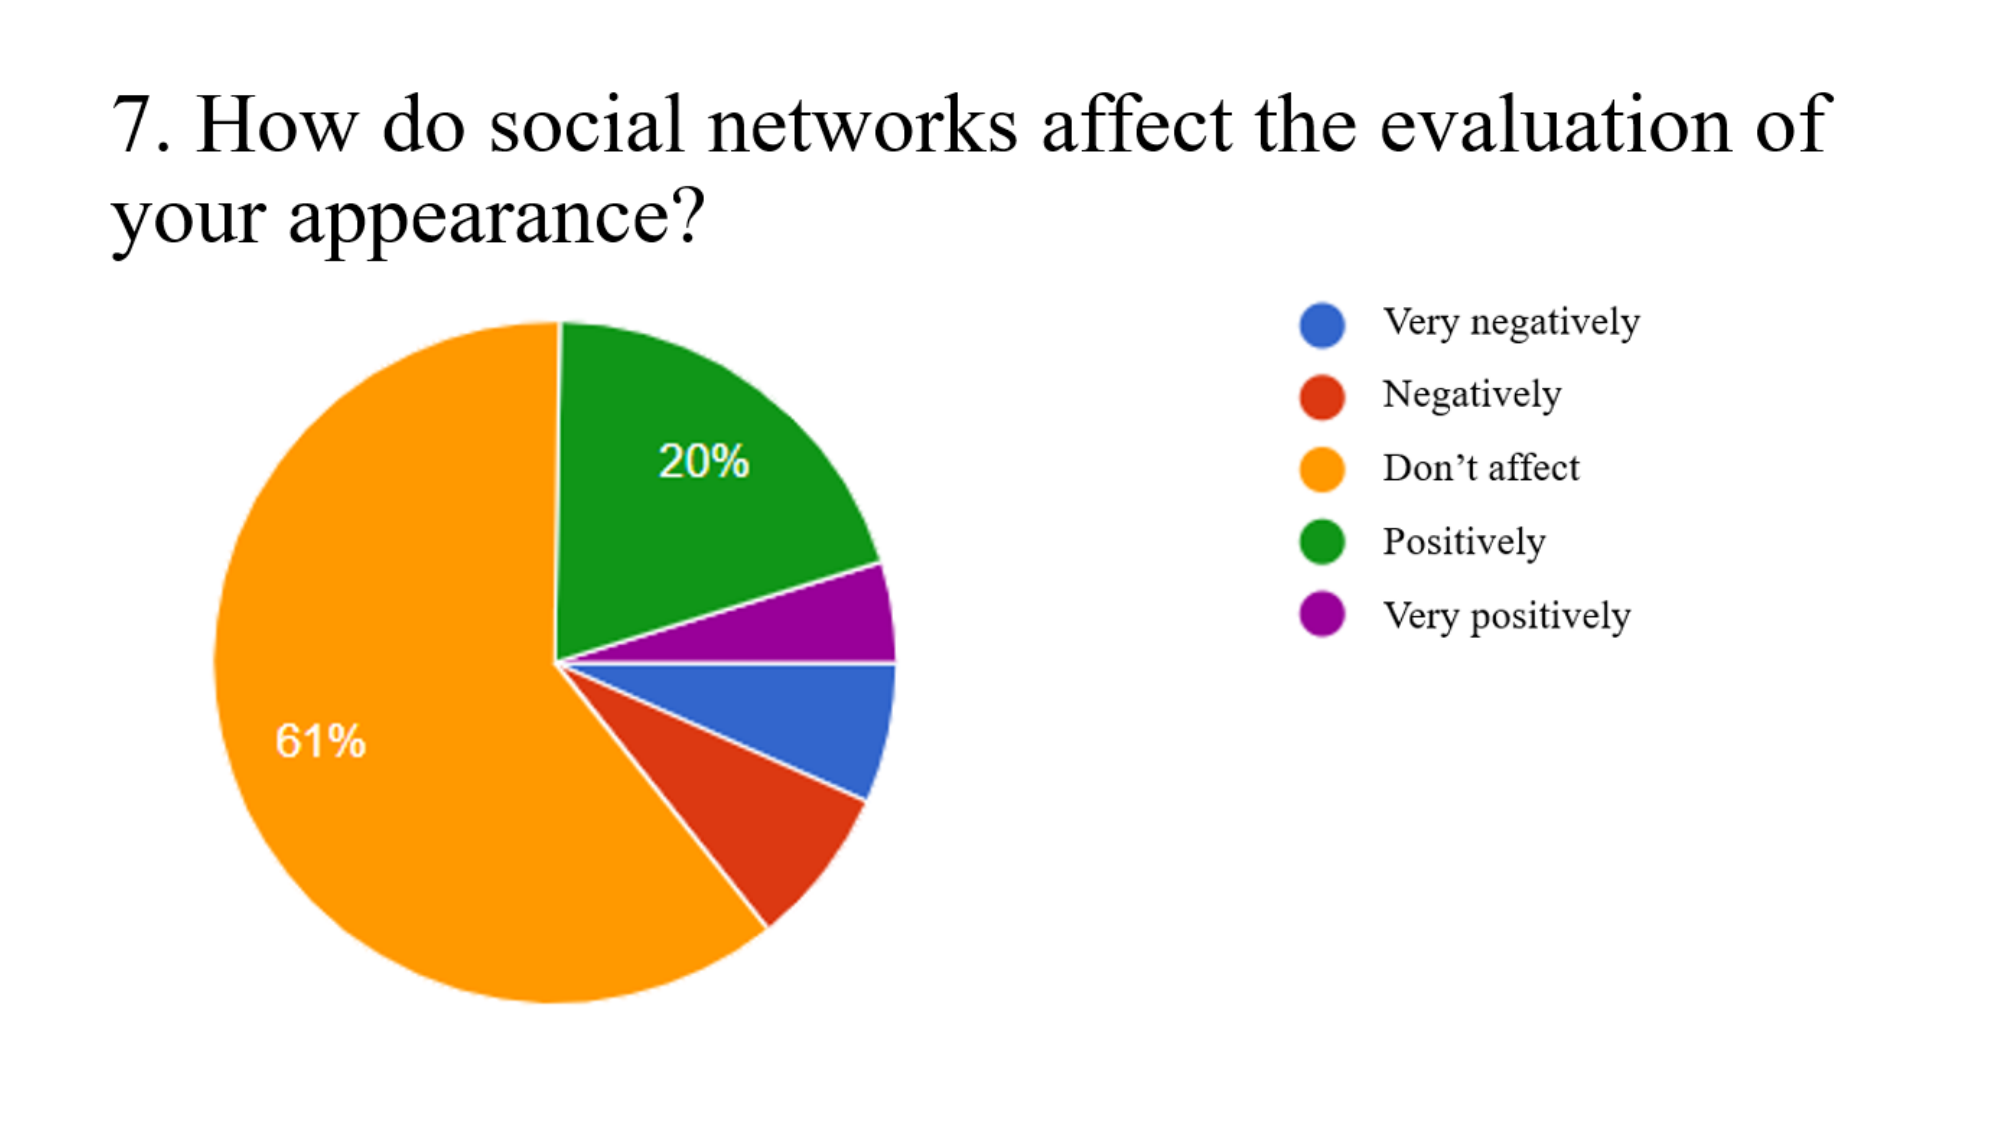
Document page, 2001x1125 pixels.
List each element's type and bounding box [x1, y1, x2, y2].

picture [63, 52, 1888, 1075]
